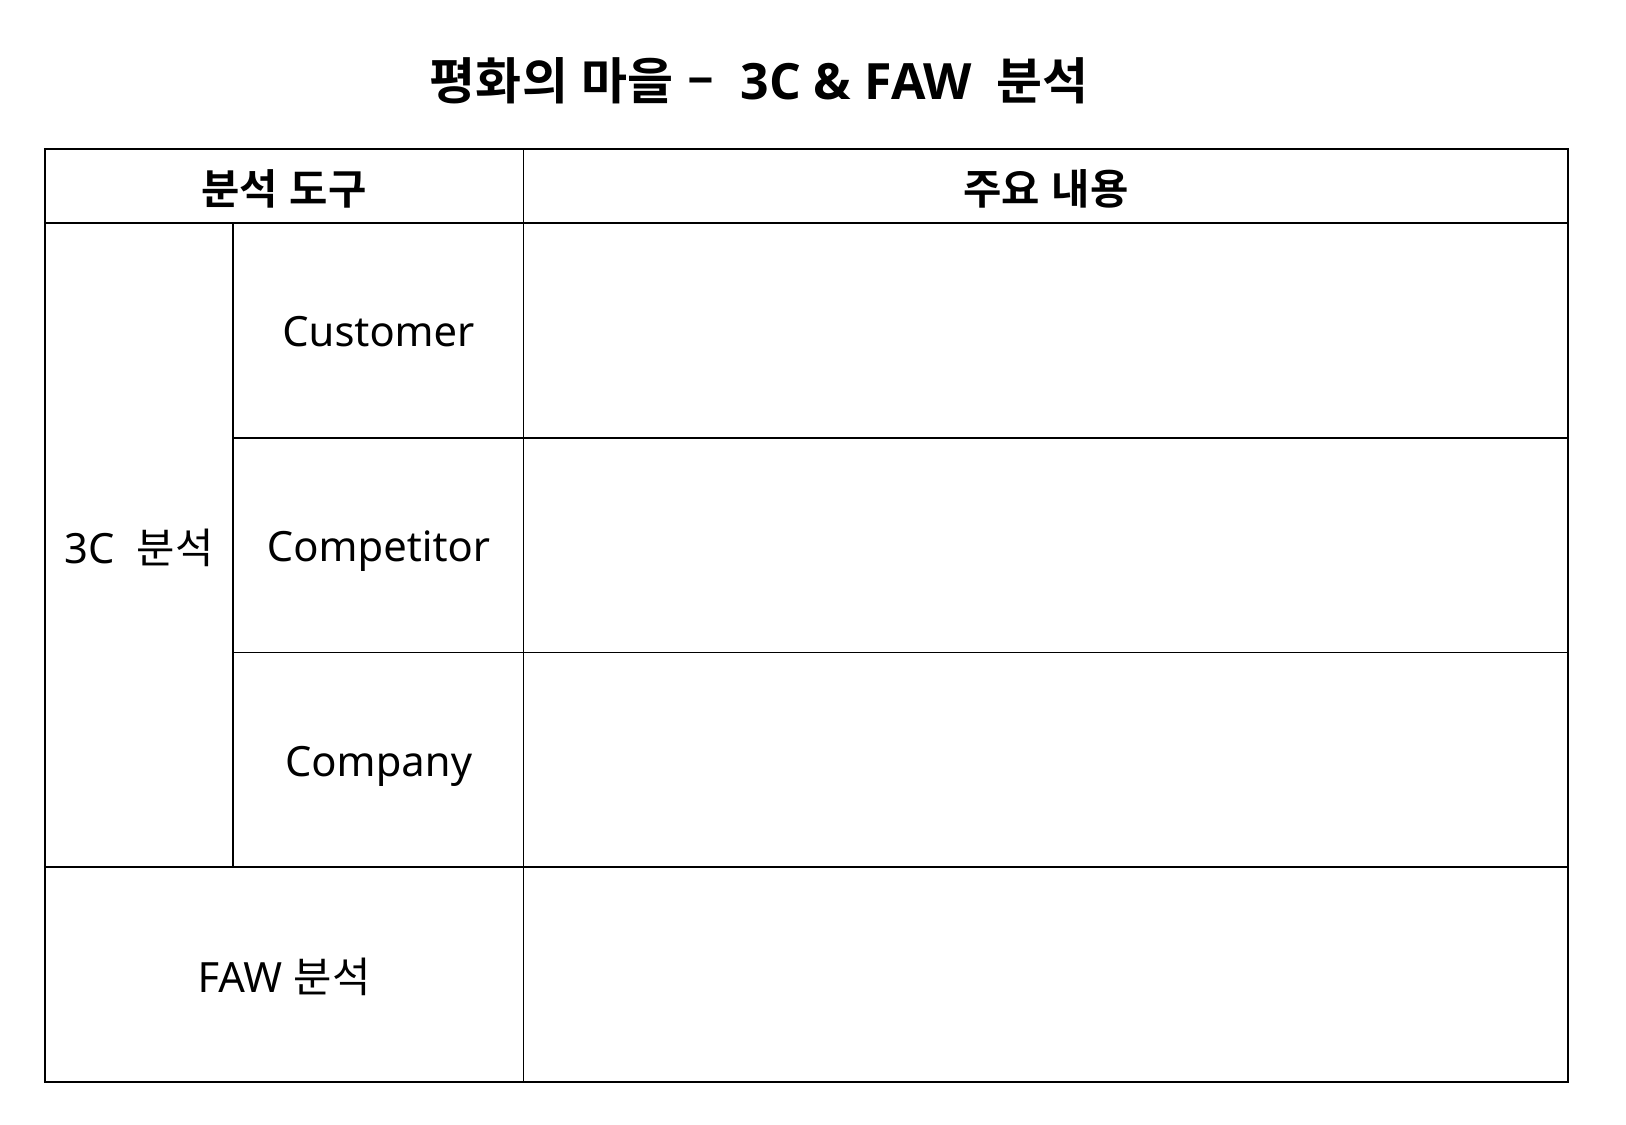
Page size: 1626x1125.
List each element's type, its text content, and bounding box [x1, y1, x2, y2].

table_cell [524, 224, 1567, 437]
table_cell Customer [234, 224, 523, 437]
table_cell FAW분석 [46, 868, 523, 1081]
table_cell [524, 439, 1567, 652]
table_cell 3C 분석 [46, 224, 232, 866]
table_cell [524, 653, 1567, 866]
table_cell Competitor [234, 439, 523, 652]
table_cell [524, 868, 1567, 1081]
table_header 주요 내용 [524, 150, 1567, 222]
table_header 분석 도구 [46, 150, 523, 222]
text_box 평화의 마을 – 3C & FAW 분석 [415, 42, 1104, 118]
table_cell Company [234, 653, 523, 866]
